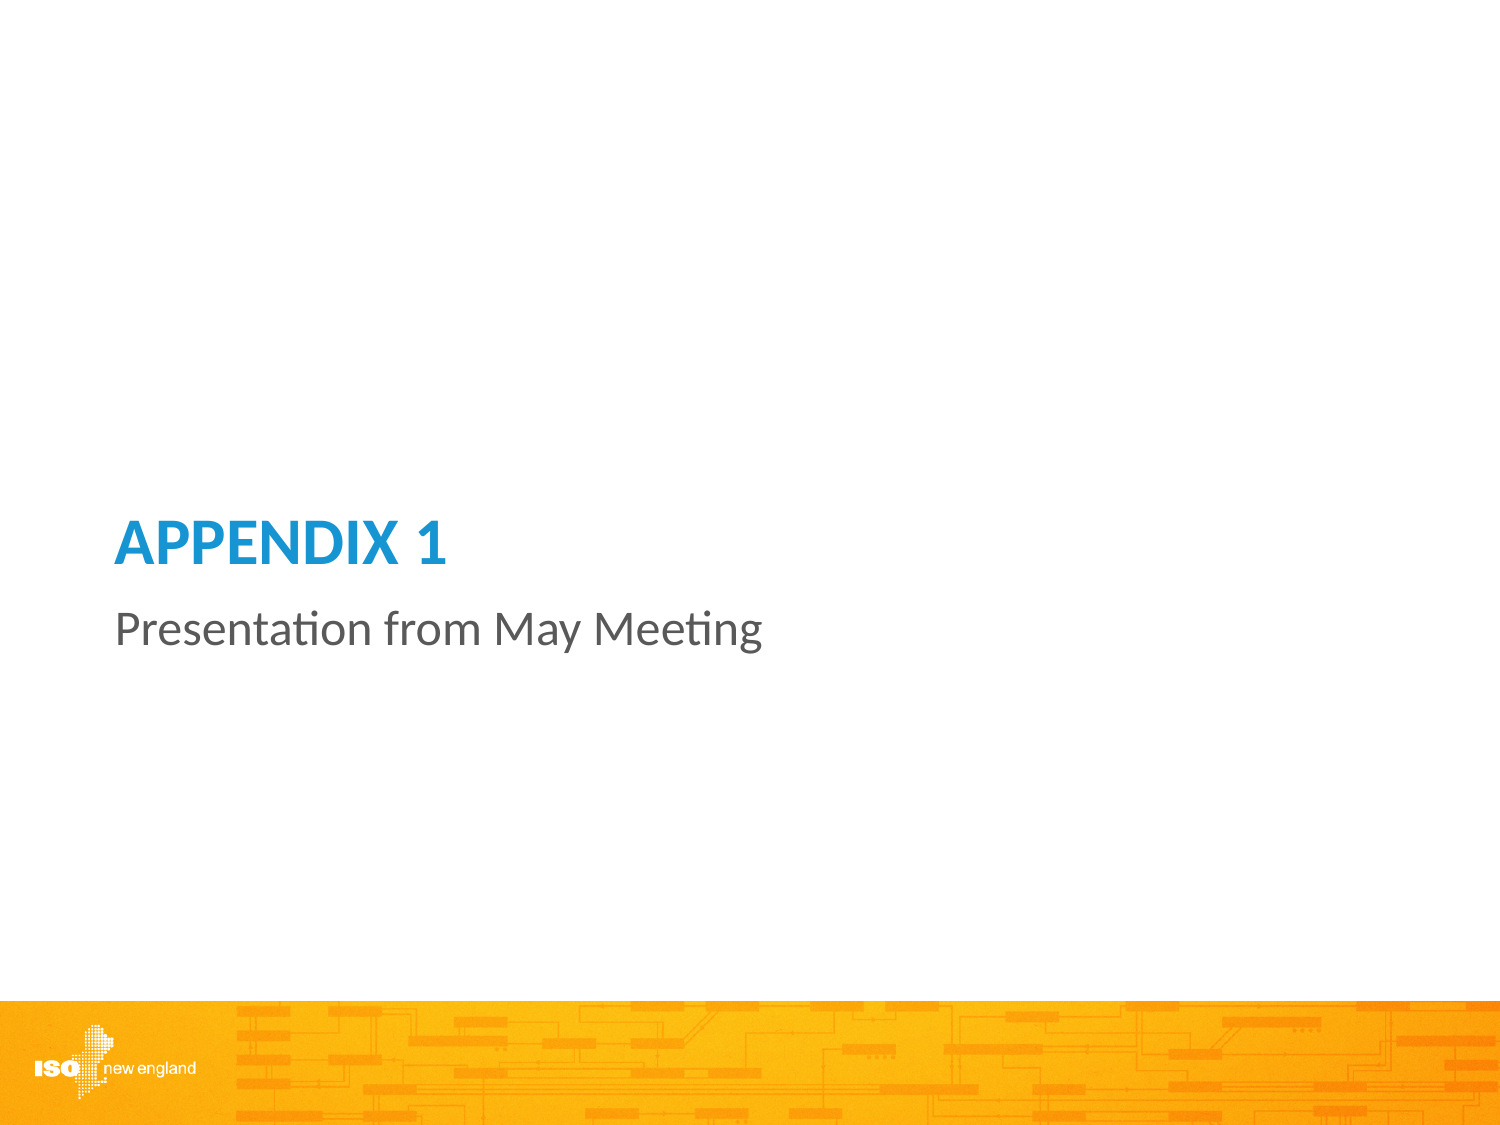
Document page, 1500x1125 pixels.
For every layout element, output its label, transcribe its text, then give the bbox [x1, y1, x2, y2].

list Presentation from May Meeting [99, 587, 1375, 834]
title Appendix 1 [99, 362, 1375, 586]
picture [0, 1001, 1500, 1125]
